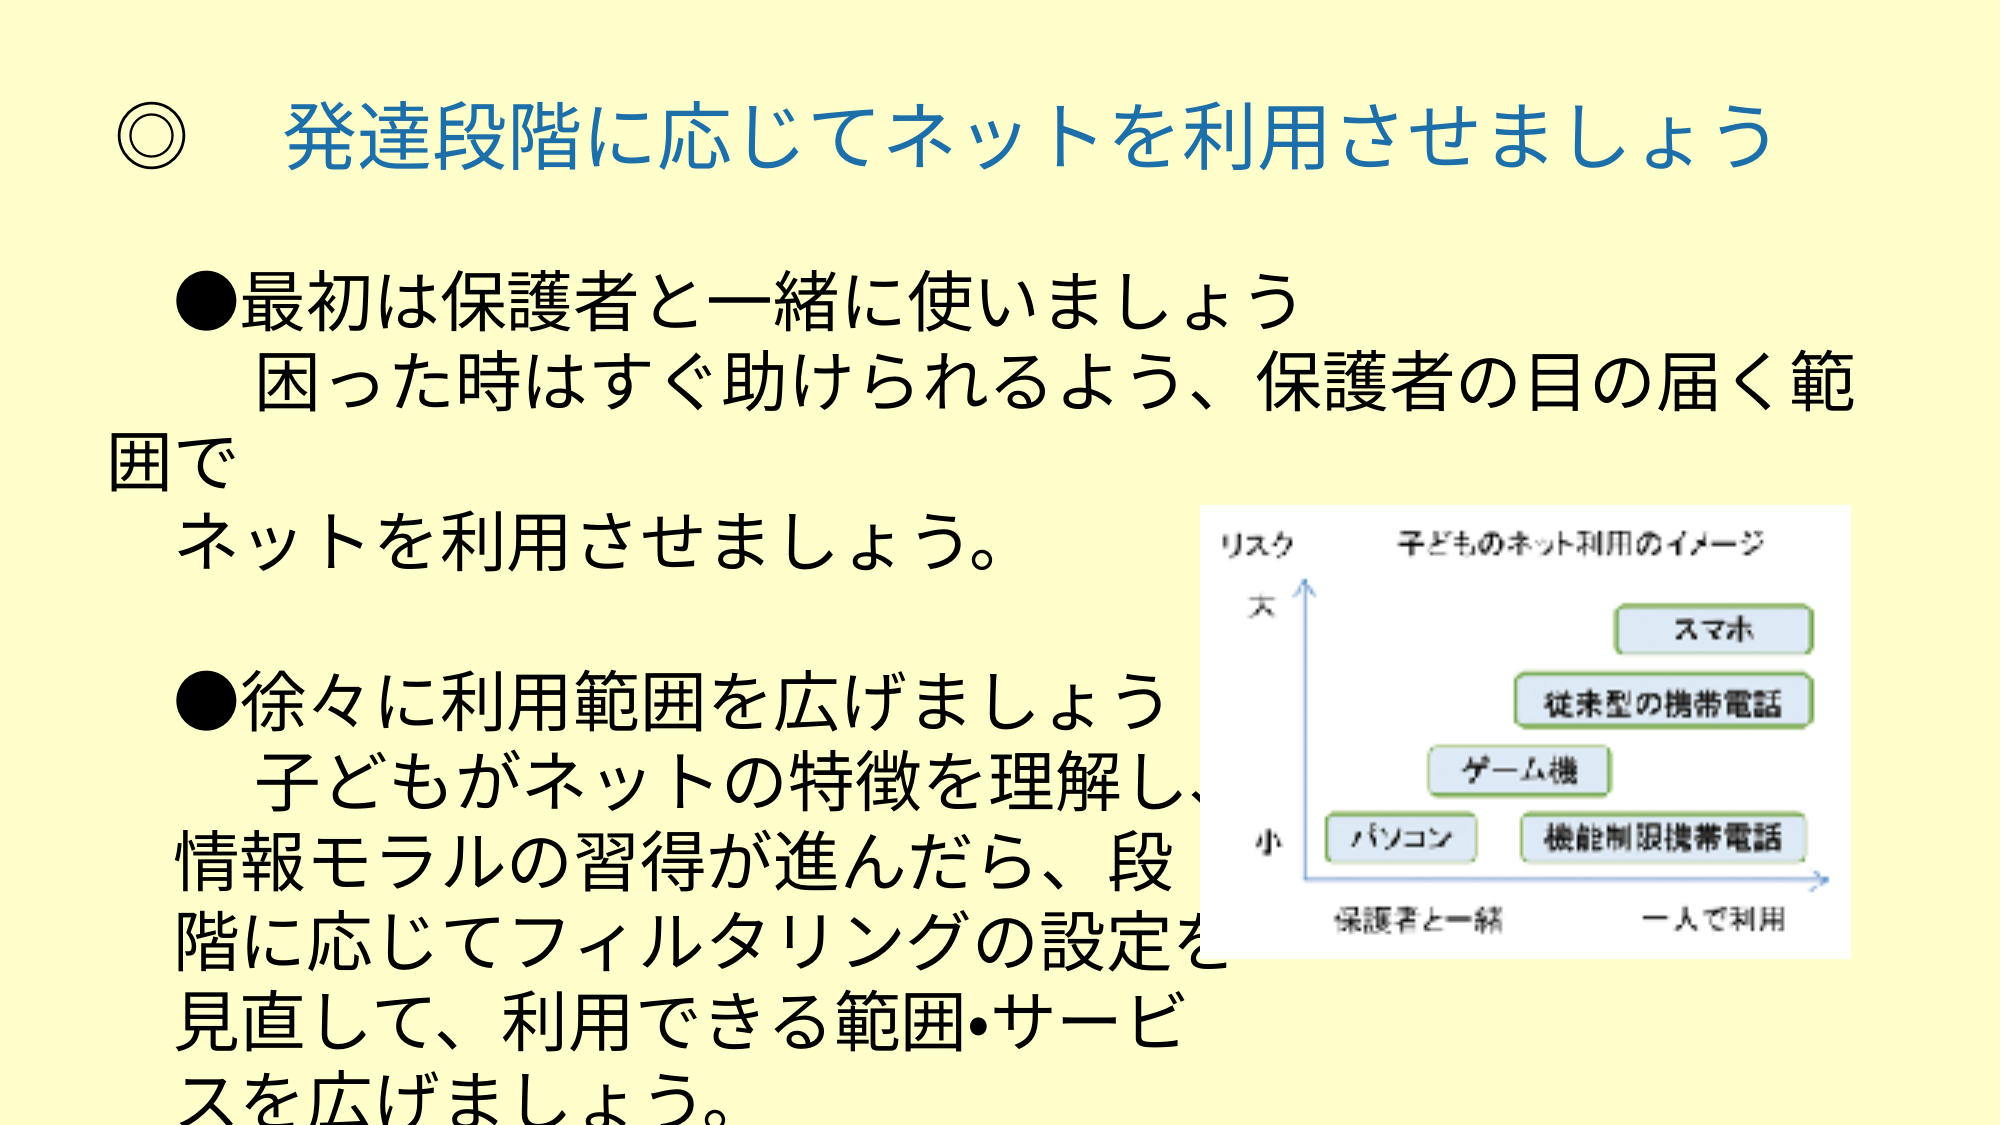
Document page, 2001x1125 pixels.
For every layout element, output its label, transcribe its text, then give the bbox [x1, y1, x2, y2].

text_box ◎ 発達段階に応じてネットを利用させましょう ●最初は保護者と一緒に使いましょう 困った時はすぐ助けられるよう、保護者の目の届く範囲で ネットを利用させましょう。 ●徐々に利用範囲を広げましょう 子どもがネットの特徴を理解し、 情報モラルの習得が進んだら、段 階に応じてフィルタリングの設定を 見直して、利用できる範囲・サービ スを広げましょう。 [91, 82, 1892, 1125]
picture [1199, 505, 1851, 959]
